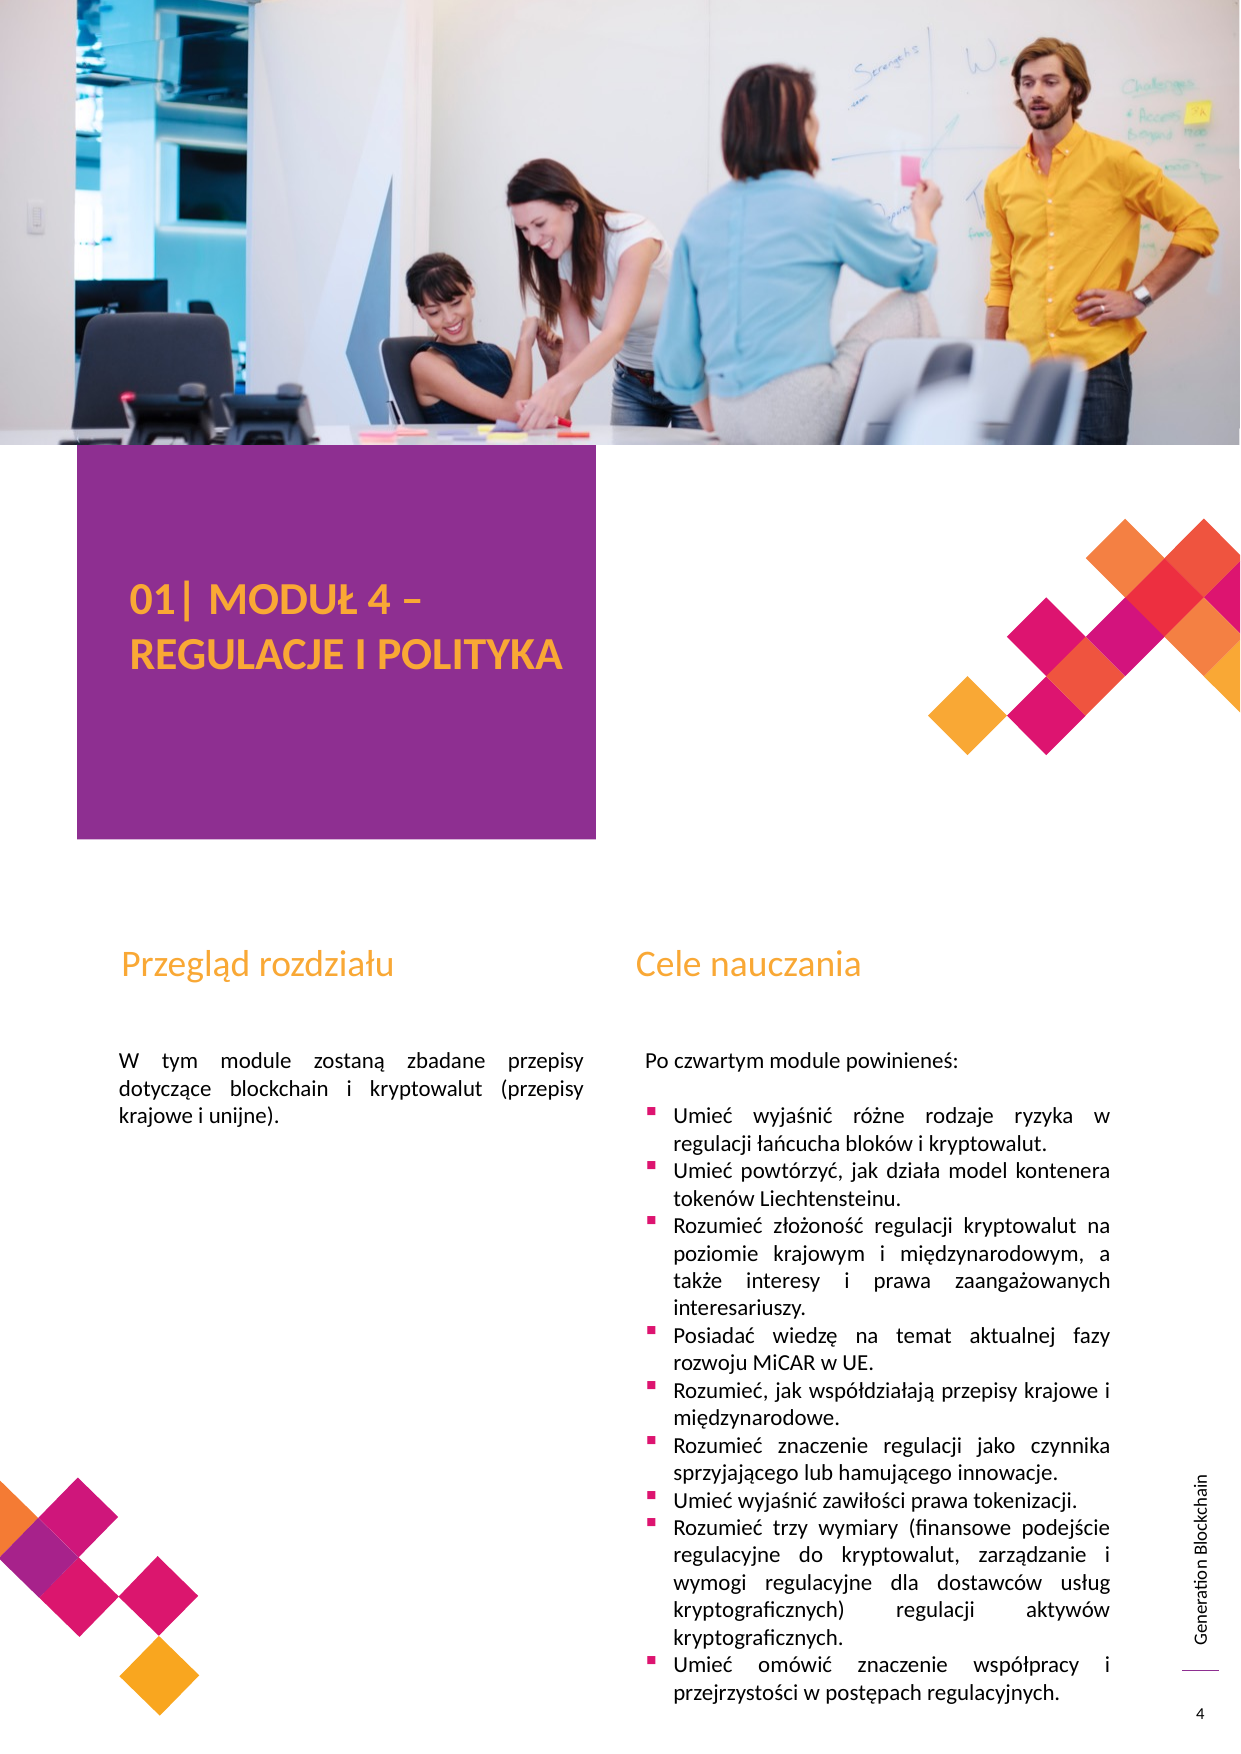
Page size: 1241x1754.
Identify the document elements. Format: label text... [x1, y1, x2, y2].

picture [0, 0, 1241, 445]
slide_number 4 [1169, 1674, 1231, 1751]
text_box Przegląd rozdziału [106, 931, 602, 1002]
list 01| MODUŁ 4 – REGULACJE I POLITYKA [114, 561, 590, 849]
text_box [0, 1489, 199, 1704]
text_box Cele nauczania [621, 931, 1117, 1002]
list W tym module zostaną zbadane przepisy dotyczące blockchain i kryptowalut (przepisy krajowe i unijne). [104, 1038, 600, 1285]
list Po czwartym module powinieneś: Umieć wyjaśnić różne rodzaje ryzyka w regulacji łańcucha bloków i kryptowalut. Umieć powtórzyć, jak działa model kontenera tokenów Liechtensteinu. Rozumieć złożoność regulacji kryptowalut na poziomie krajowym i międzynarodowym, a także interesy i prawa zaangażowanych interesariuszy. Posiadać wiedzę na temat aktualnej fazy rozwoju MiCAR w UE. Rozumieć, jak współdziałają przepisy krajowe i międzynarodowe. Rozumieć znaczenie regulacji jako czynnika sprzyjającego lub hamującego innowacje. Umieć wyjaśnić zawiłości prawa tokenizacji. Rozumieć trzy wymiary (finansowe podejście regulacyjne do kryptowalut, zarządzanie i wymogi regulacyjne dla dostawców usług kryptograficznych) regulacji aktywów kryptograficznych. Umieć omówić znaczenie współpracy i przejrzystości w postępach regulacyjnych. [630, 1038, 1126, 1614]
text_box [939, 518, 1241, 756]
